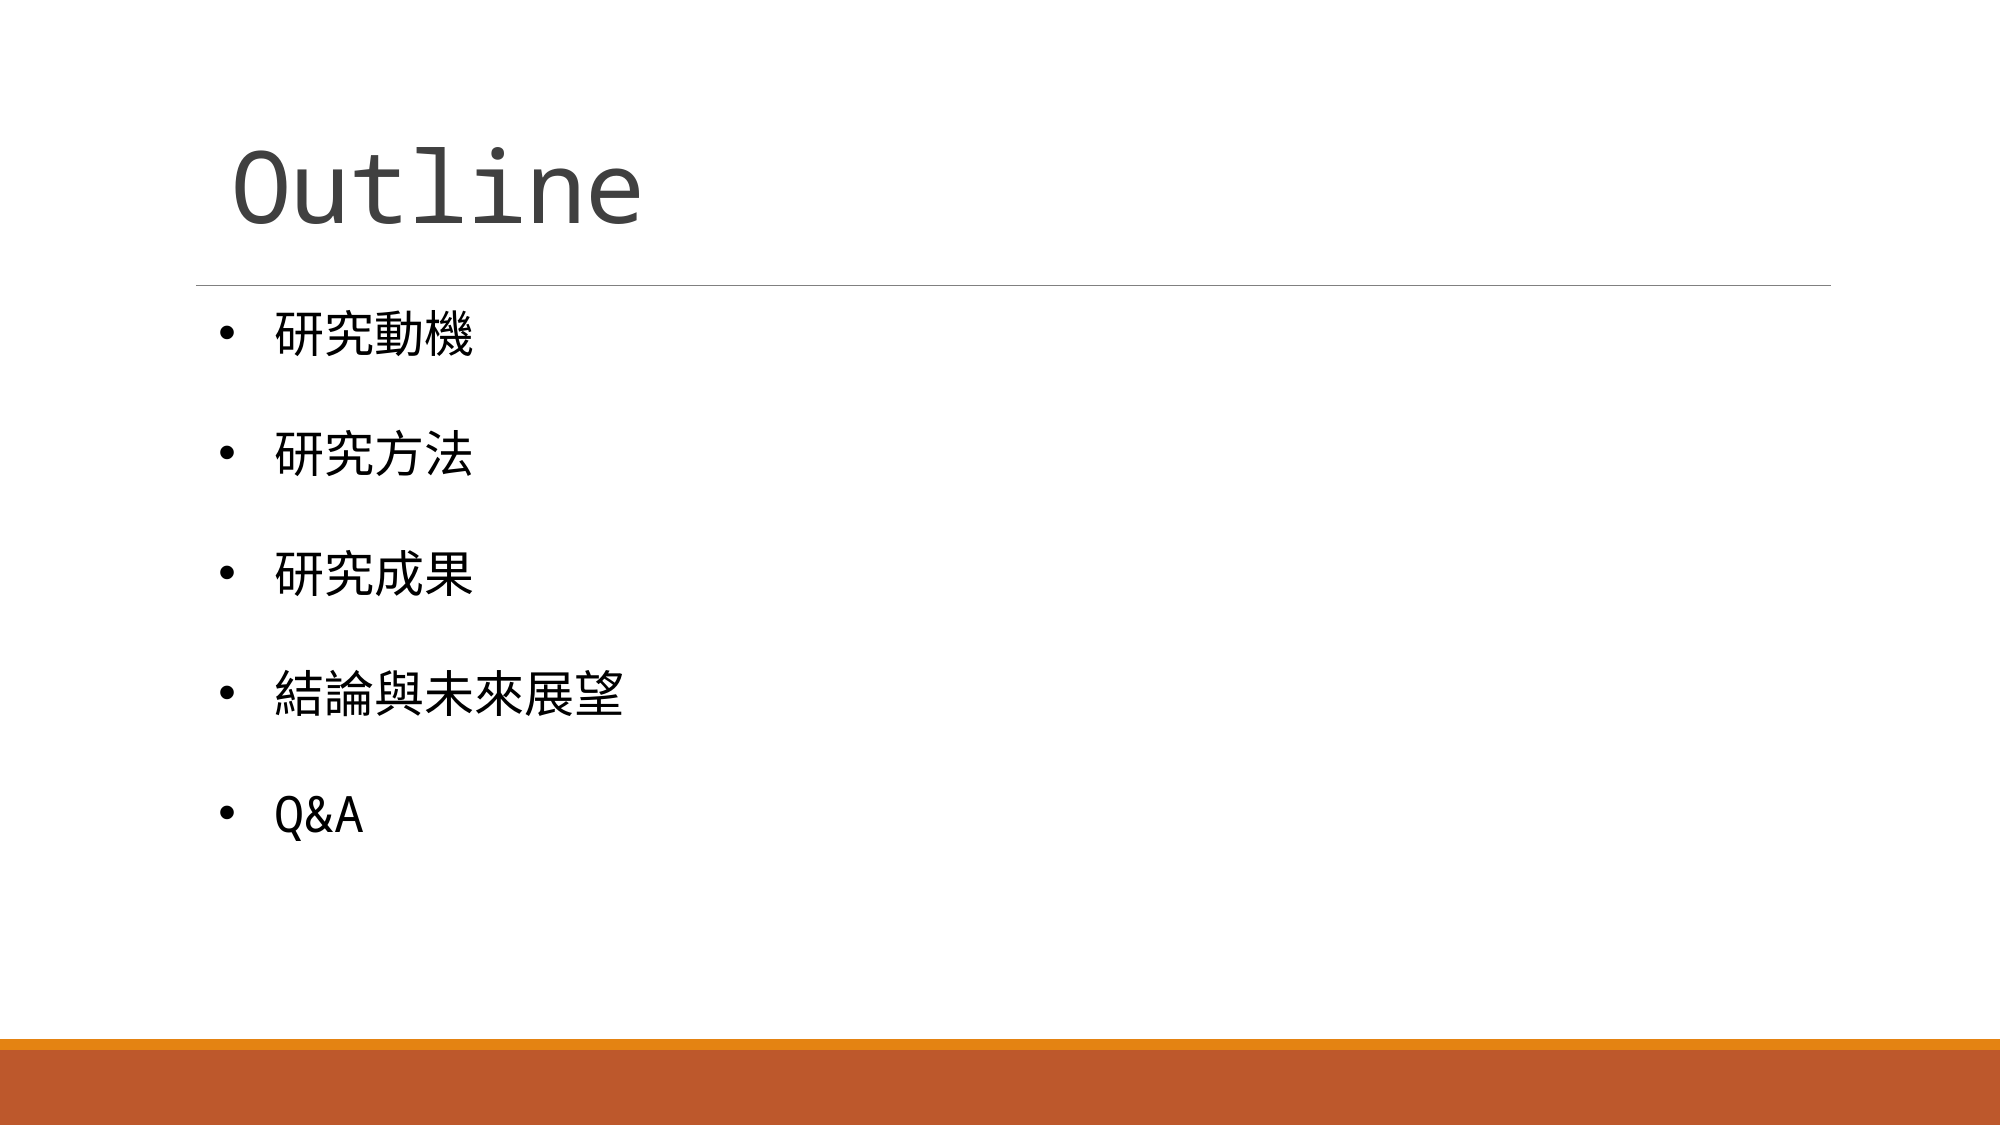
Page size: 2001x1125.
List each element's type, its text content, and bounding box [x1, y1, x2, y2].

title Outline [216, 125, 1784, 252]
text_box 研究動機 研究方法 研究成果 結論與未來展望 Q&A [203, 294, 1215, 850]
